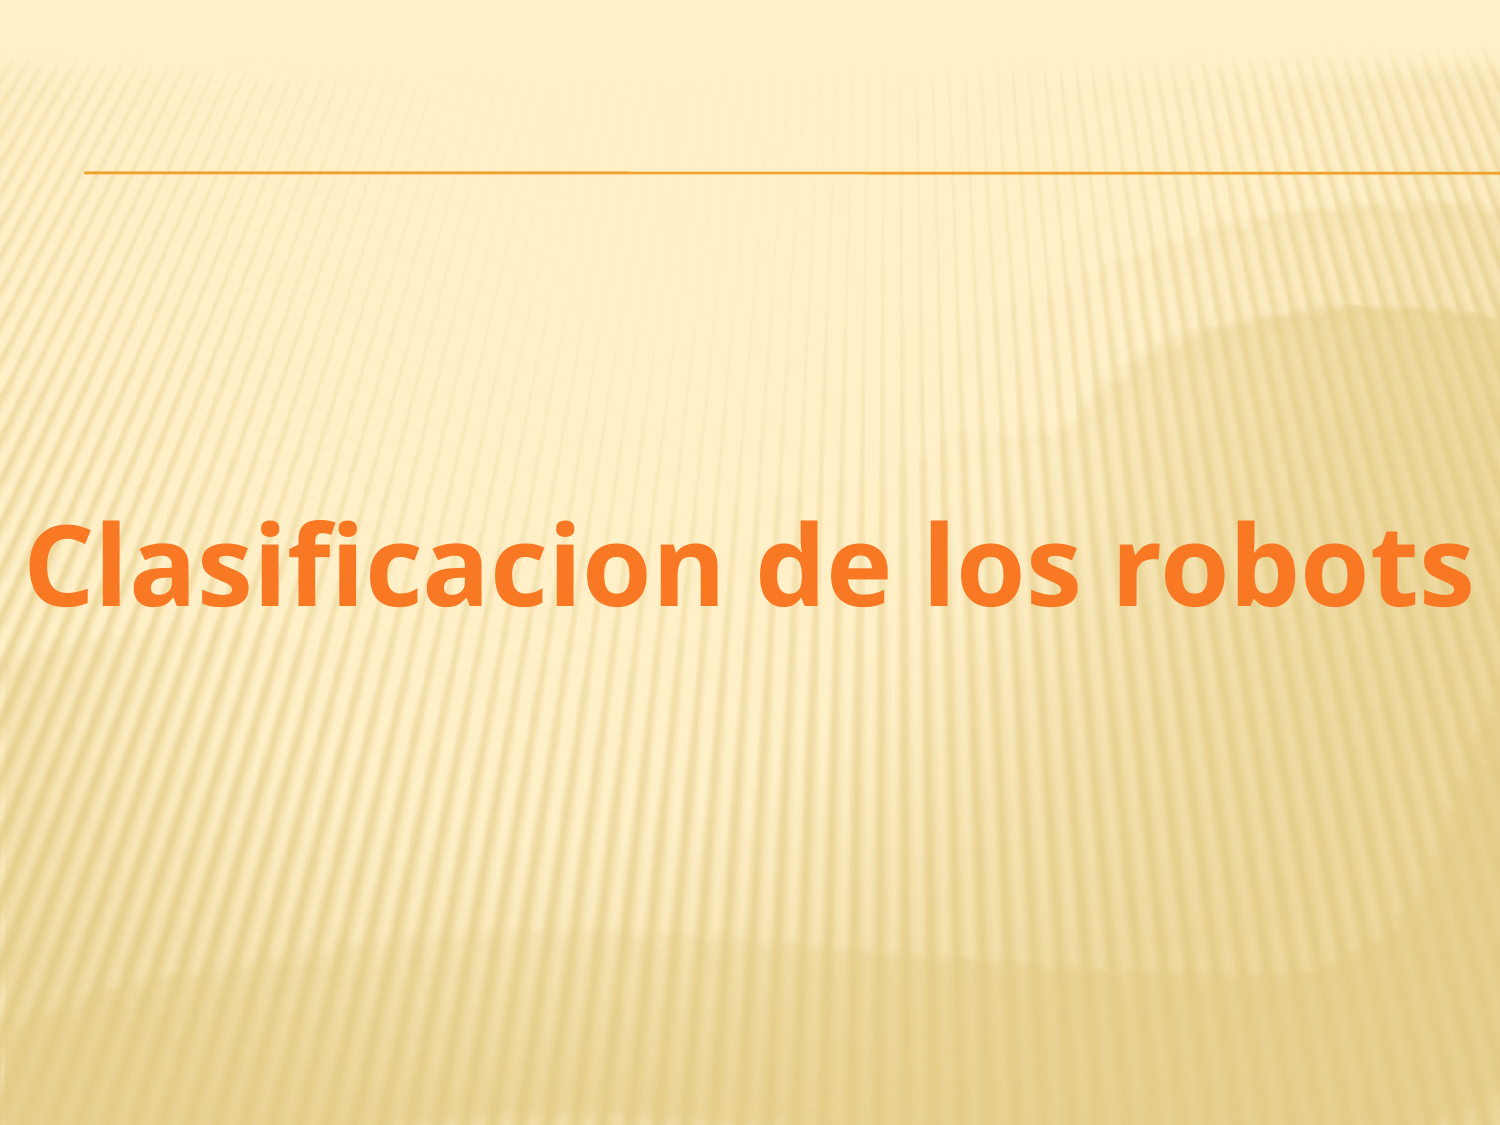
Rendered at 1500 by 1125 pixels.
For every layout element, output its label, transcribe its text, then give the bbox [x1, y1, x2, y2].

text_box Clasificacion de los robots [8, 486, 1492, 637]
title 2 [50, 75, 1475, 213]
